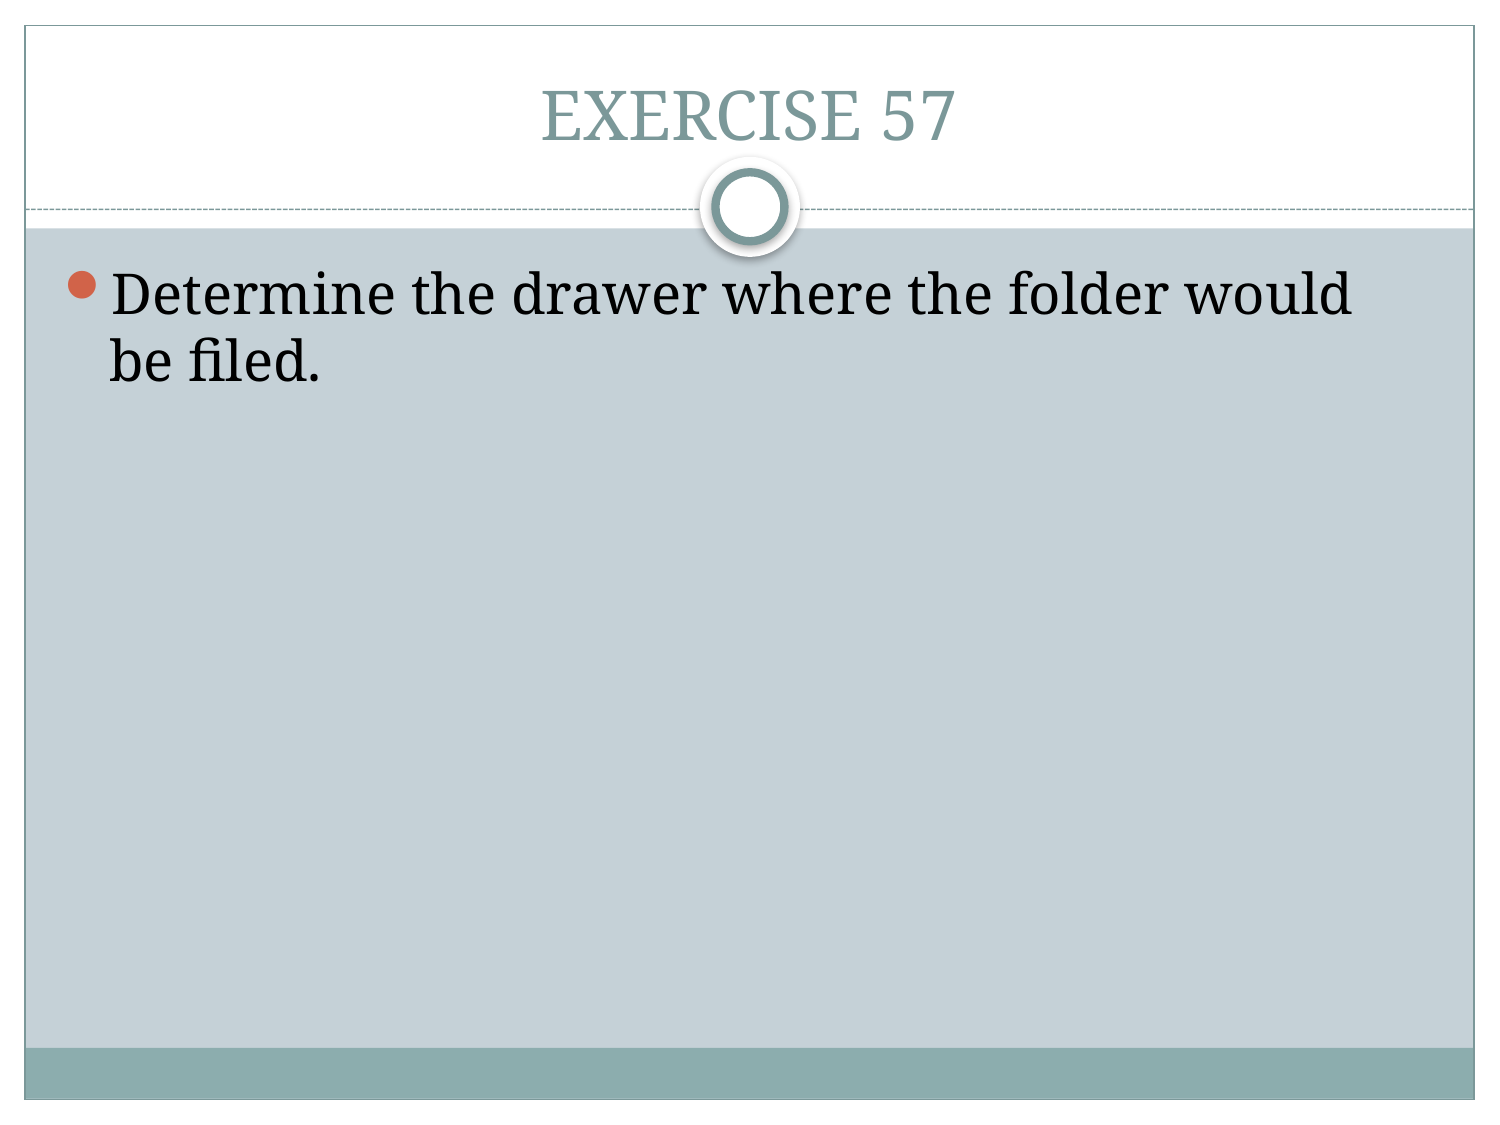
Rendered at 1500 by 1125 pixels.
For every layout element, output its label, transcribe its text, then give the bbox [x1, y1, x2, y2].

title EXERCISE 57 [49, 37, 1450, 162]
list Determine the drawer where the folder would be filed. [49, 250, 1445, 1001]
